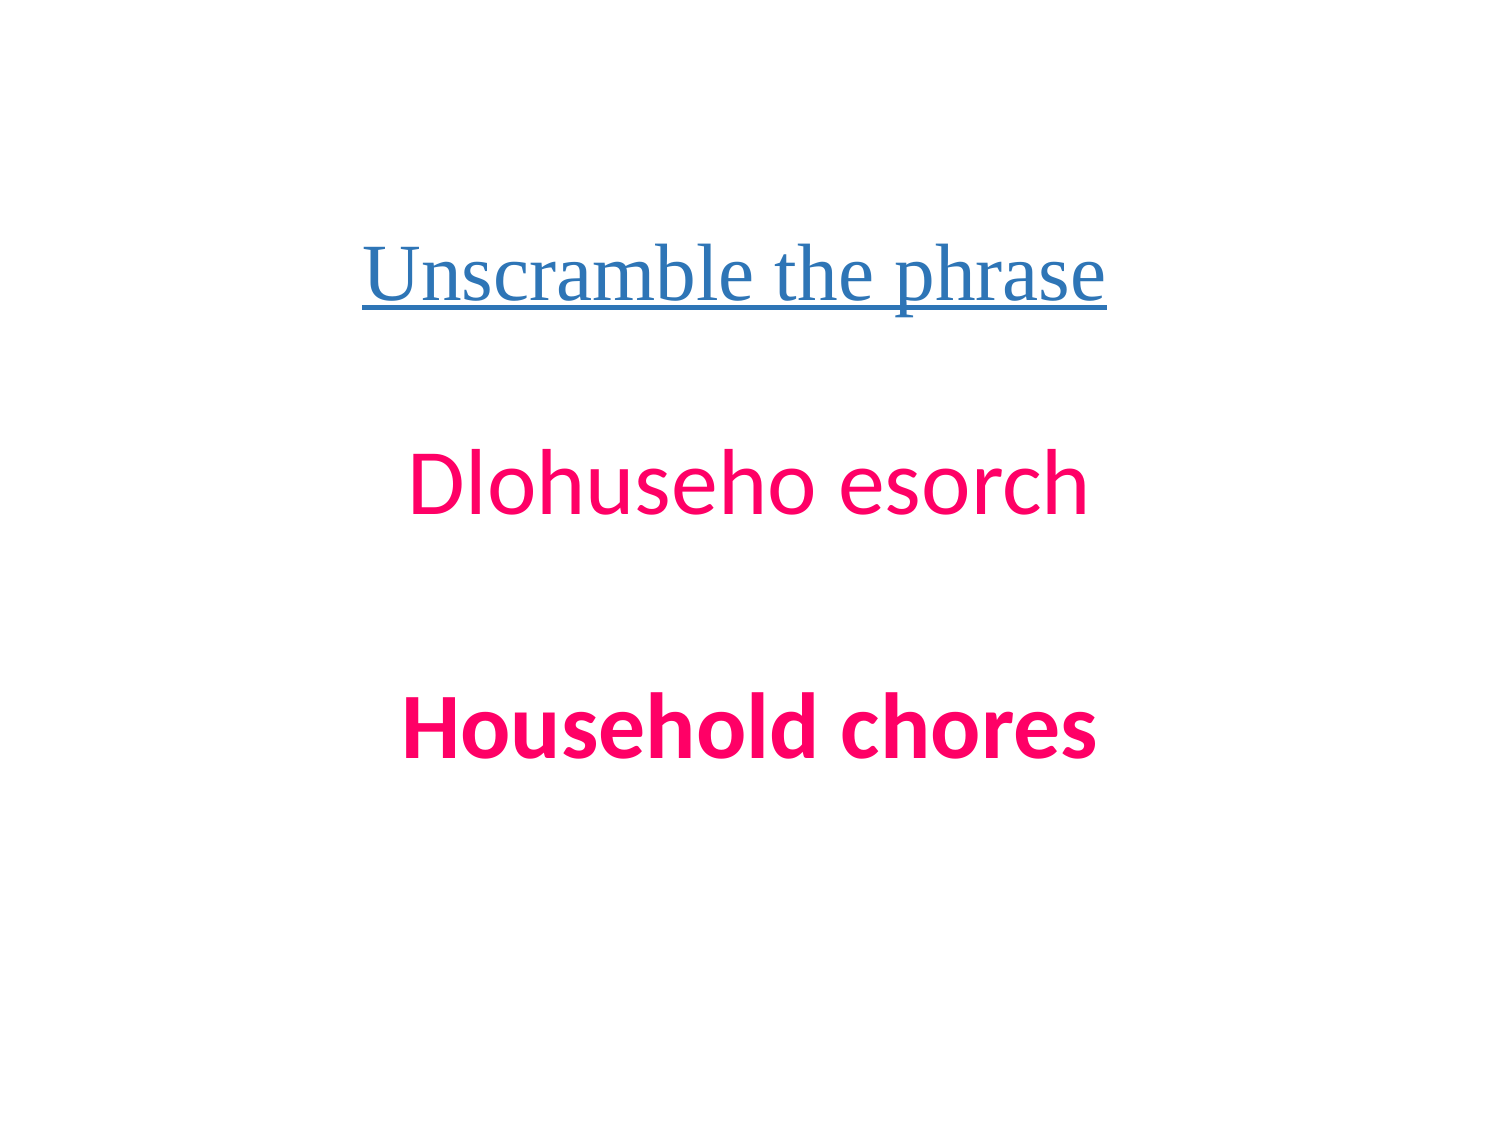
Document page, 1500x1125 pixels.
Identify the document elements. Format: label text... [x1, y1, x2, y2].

subtitle Dlohuseho esorch Household chores [187, 425, 1313, 531]
title Unscramble the phrase [172, 221, 1298, 326]
